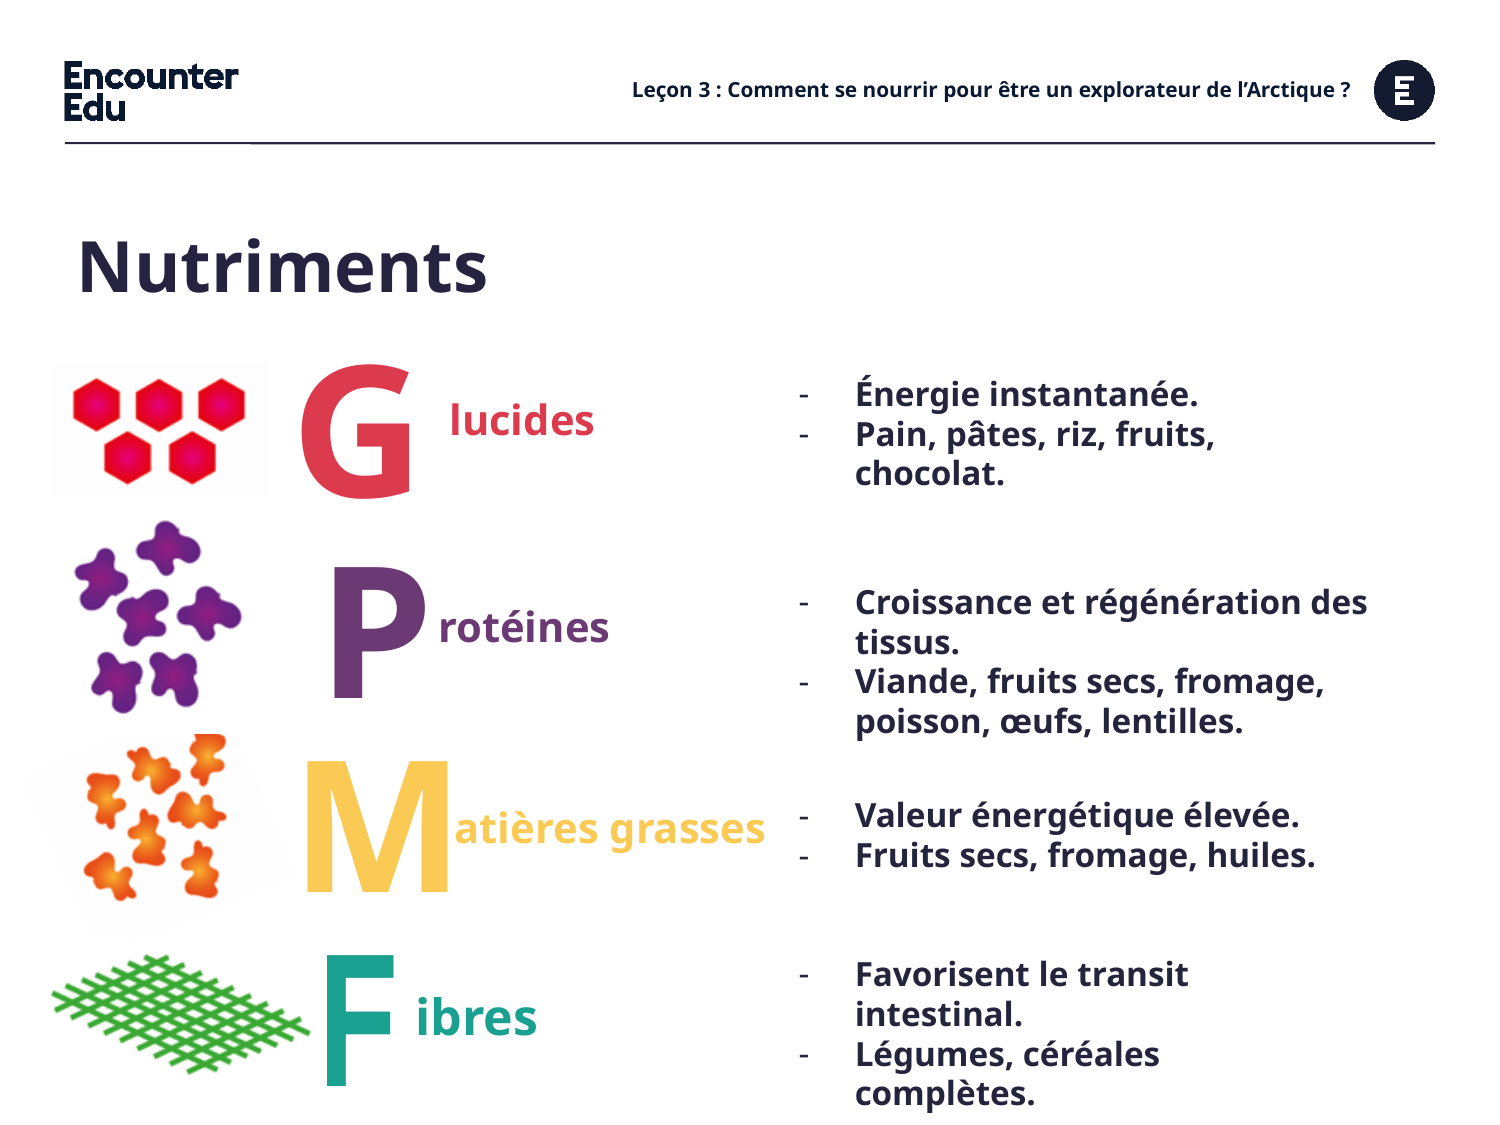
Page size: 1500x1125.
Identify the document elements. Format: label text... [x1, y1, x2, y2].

title Leçon 3 : Comment se nourrir pour être un explorateur de l’Arctique ? [619, 67, 1359, 114]
text_box lucides [434, 385, 611, 451]
picture [1372, 58, 1436, 122]
text_box Valeur énergétique élevée. Fruits secs, fromage, huiles. [783, 787, 1359, 882]
text_box atières grasses [439, 794, 781, 860]
picture [20, 507, 327, 1092]
text_box Nutriments [69, 223, 1423, 315]
picture [60, 59, 243, 122]
text_box P [303, 507, 435, 743]
text_box ibres [400, 978, 611, 1053]
picture [50, 361, 269, 498]
text_box Favorisent le transit intestinal. Légumes, céréales complètes. [783, 945, 1359, 1120]
text_box Énergie instantanée. Pain, pâtes, riz, fruits, chocolat. [783, 365, 1257, 500]
text_box M [276, 701, 378, 937]
text_box rotéines [423, 593, 626, 659]
text_box F [287, 896, 407, 1125]
text_box Croissance et régénération des tissus. Viande, fruits secs, fromage, poisson, œufs, lentilles. [783, 573, 1397, 748]
text_box G [276, 315, 433, 542]
